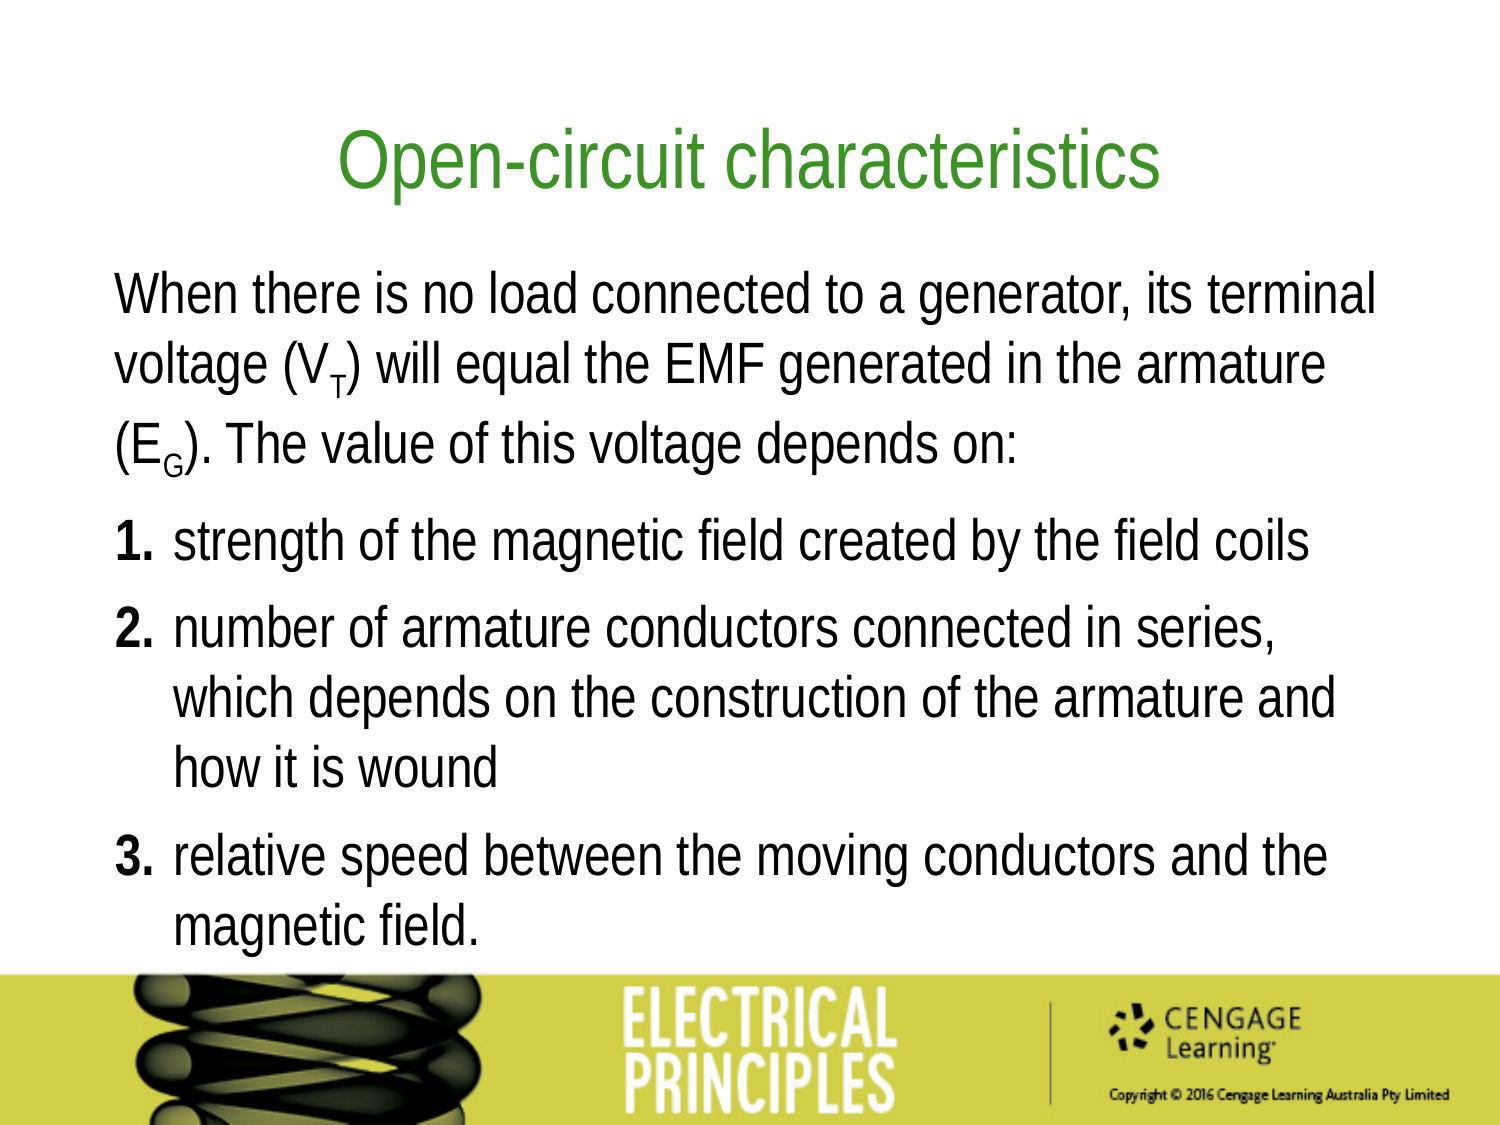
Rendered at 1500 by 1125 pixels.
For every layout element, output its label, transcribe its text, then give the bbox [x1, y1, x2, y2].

text_box When there is no load connected to a generator, its terminal voltage (VT) will equal the EMF generated in the armature (EG). The value of this voltage depends on: 1. strength of the magnetic field created by the field coils 2. number of armature conductors connected in series, which depends on the construction of the armature and how it is wound 3. relative speed between the moving conductors and the magnetic field. [100, 247, 1400, 965]
picture [0, 207, 1500, 1125]
title Open-circuit characteristics [0, 0, 1500, 207]
